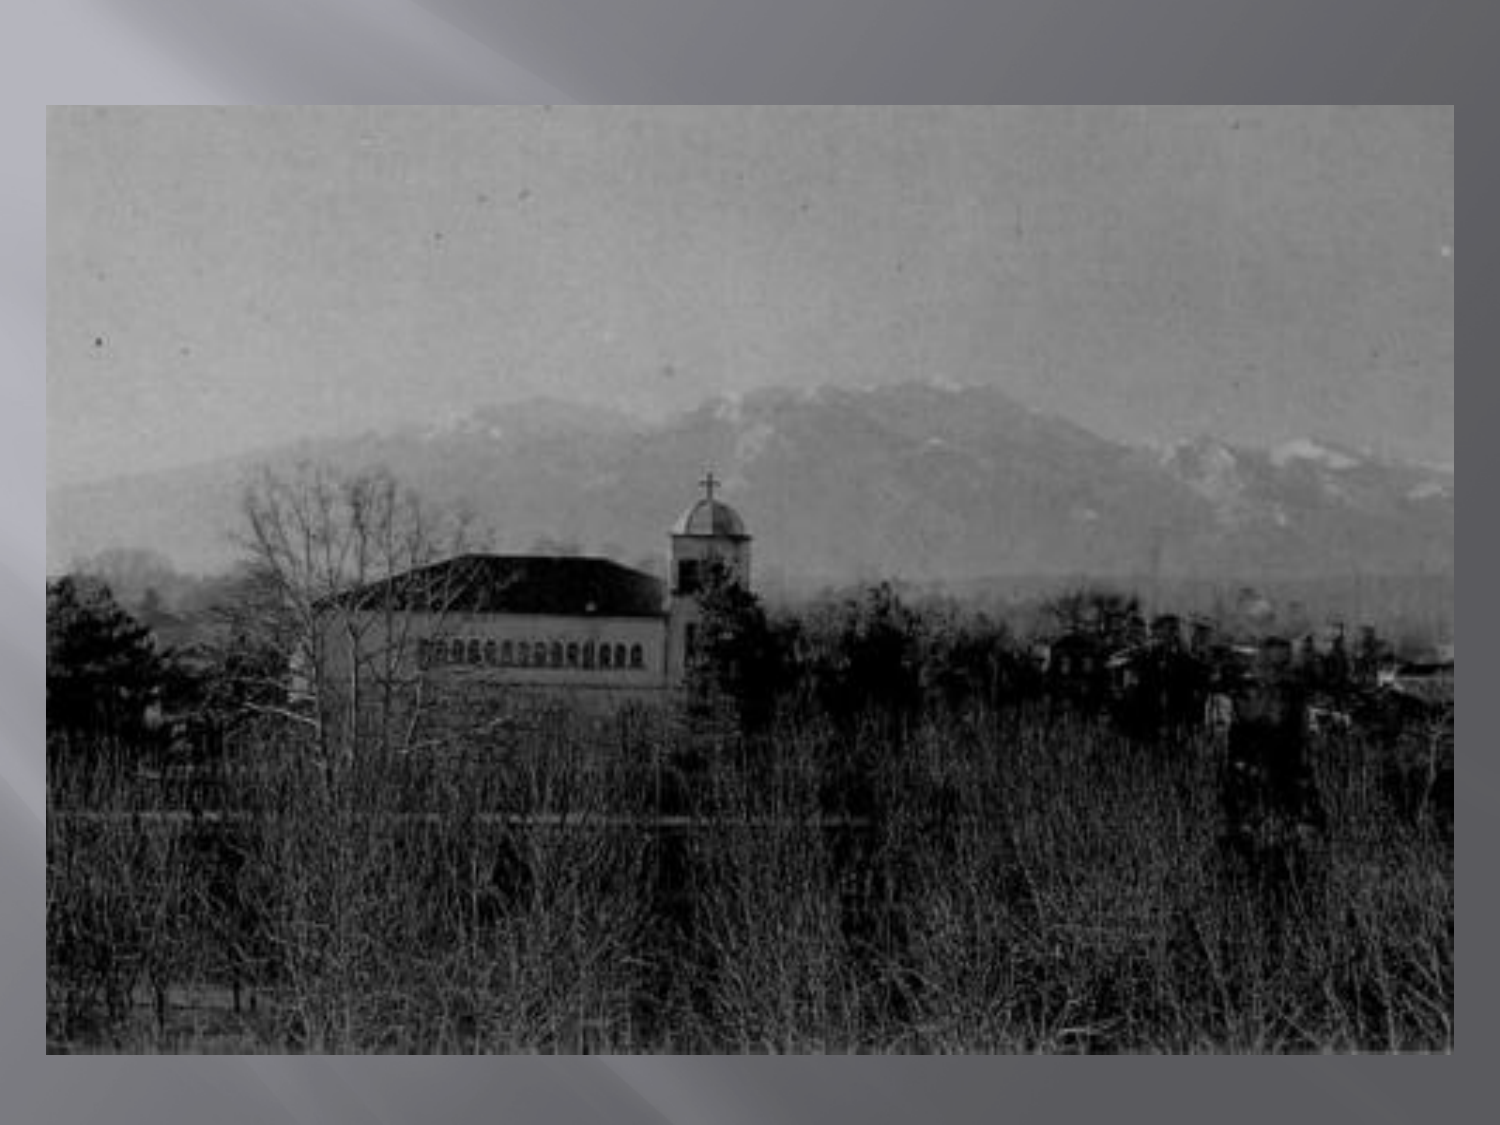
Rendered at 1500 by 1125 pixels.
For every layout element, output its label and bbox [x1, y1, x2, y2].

list [46, 105, 1454, 1055]
